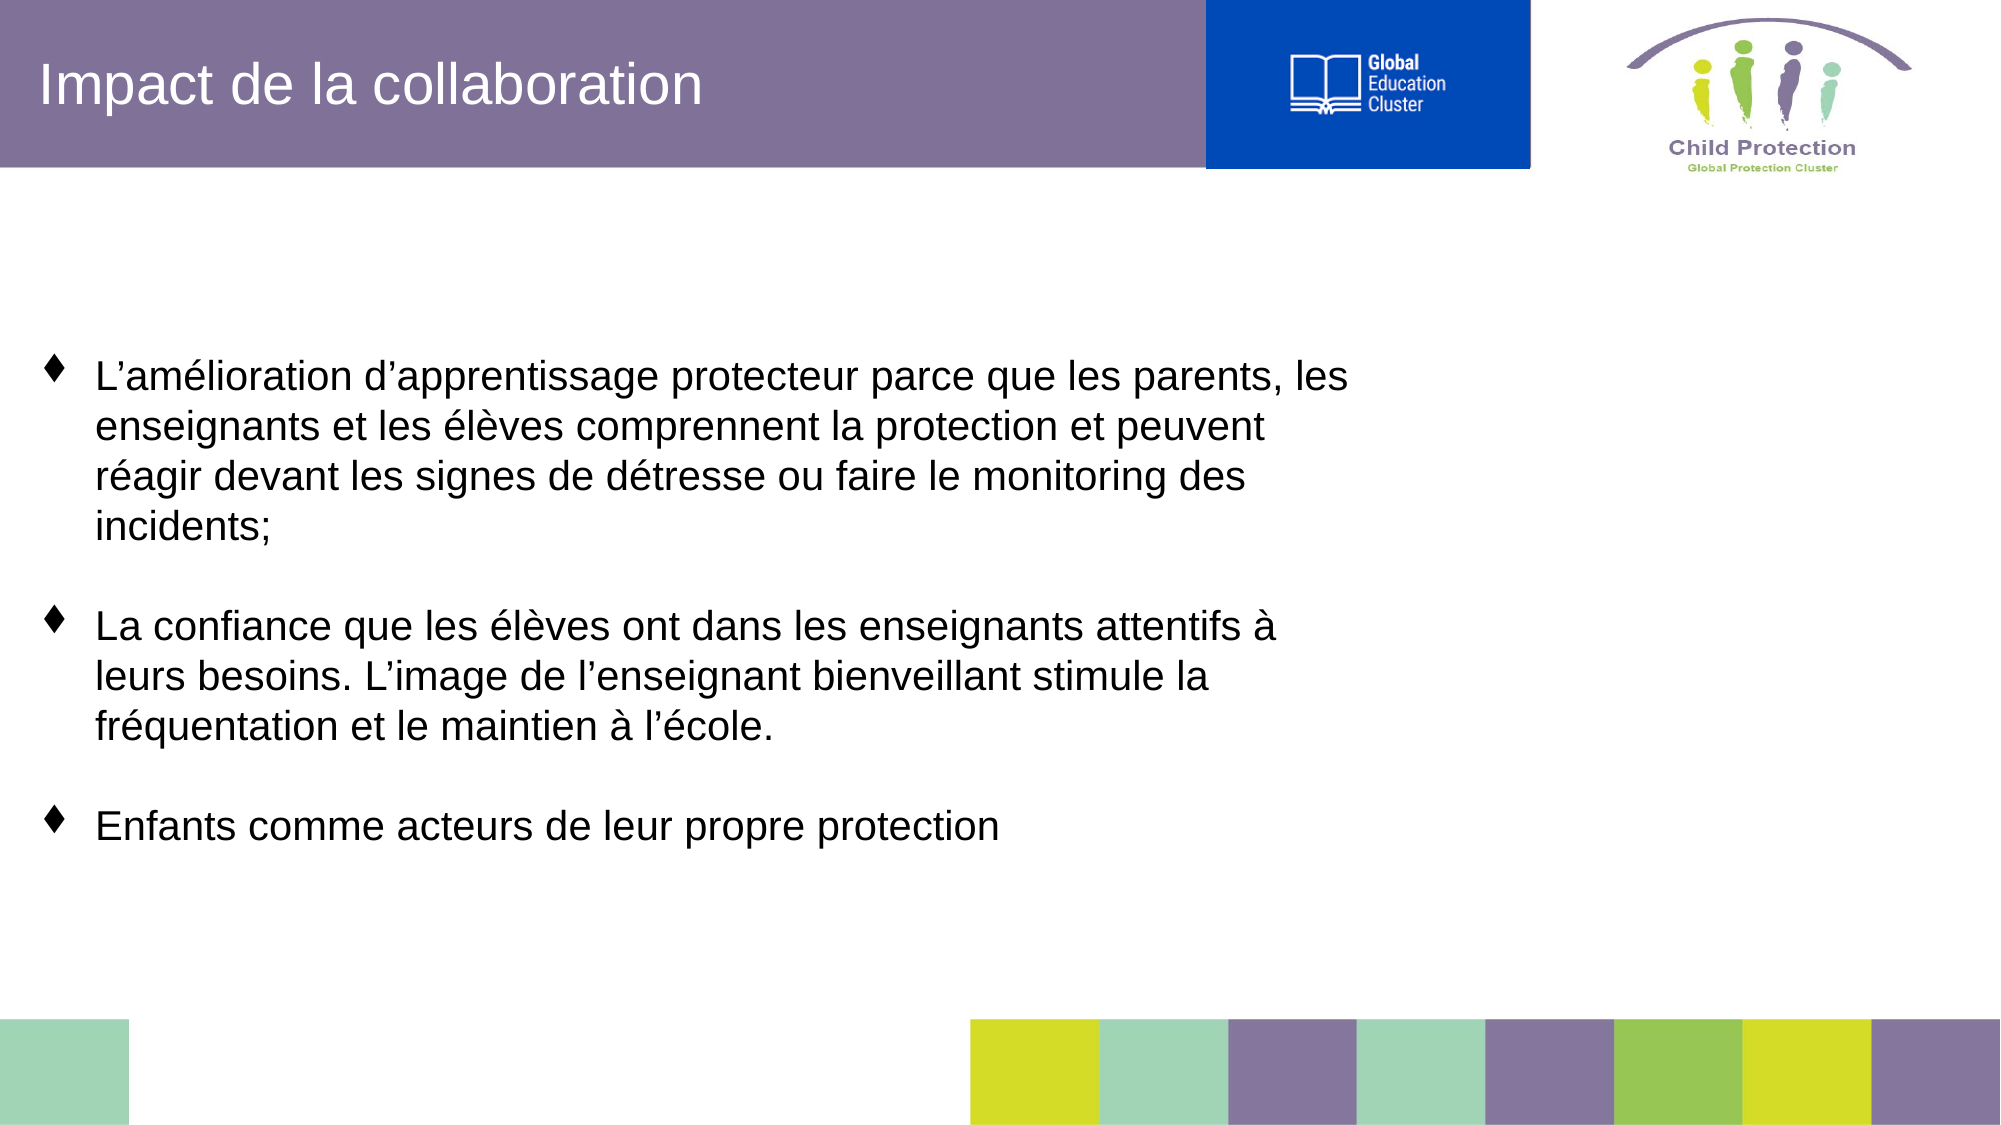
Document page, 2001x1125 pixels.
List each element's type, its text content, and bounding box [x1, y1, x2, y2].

text_box Impact de la collaboration [24, 39, 900, 124]
picture [0, 1019, 2000, 1125]
picture [0, 0, 2000, 175]
text_box L’amélioration d’apprentissage protecteur parce que les parents, les enseignants et les élèves comprennent la protection et peuvent réagir devant les signes de détresse ou faire le monitoring des incidents; La confiance que les élèves ont dans les enseignants attentifs à leurs besoins. L’image de l’enseignant bienveillant stimule la fréquentation et le maintien à l’école. Enfants comme acteurs de leur propre protection [24, 341, 1368, 892]
